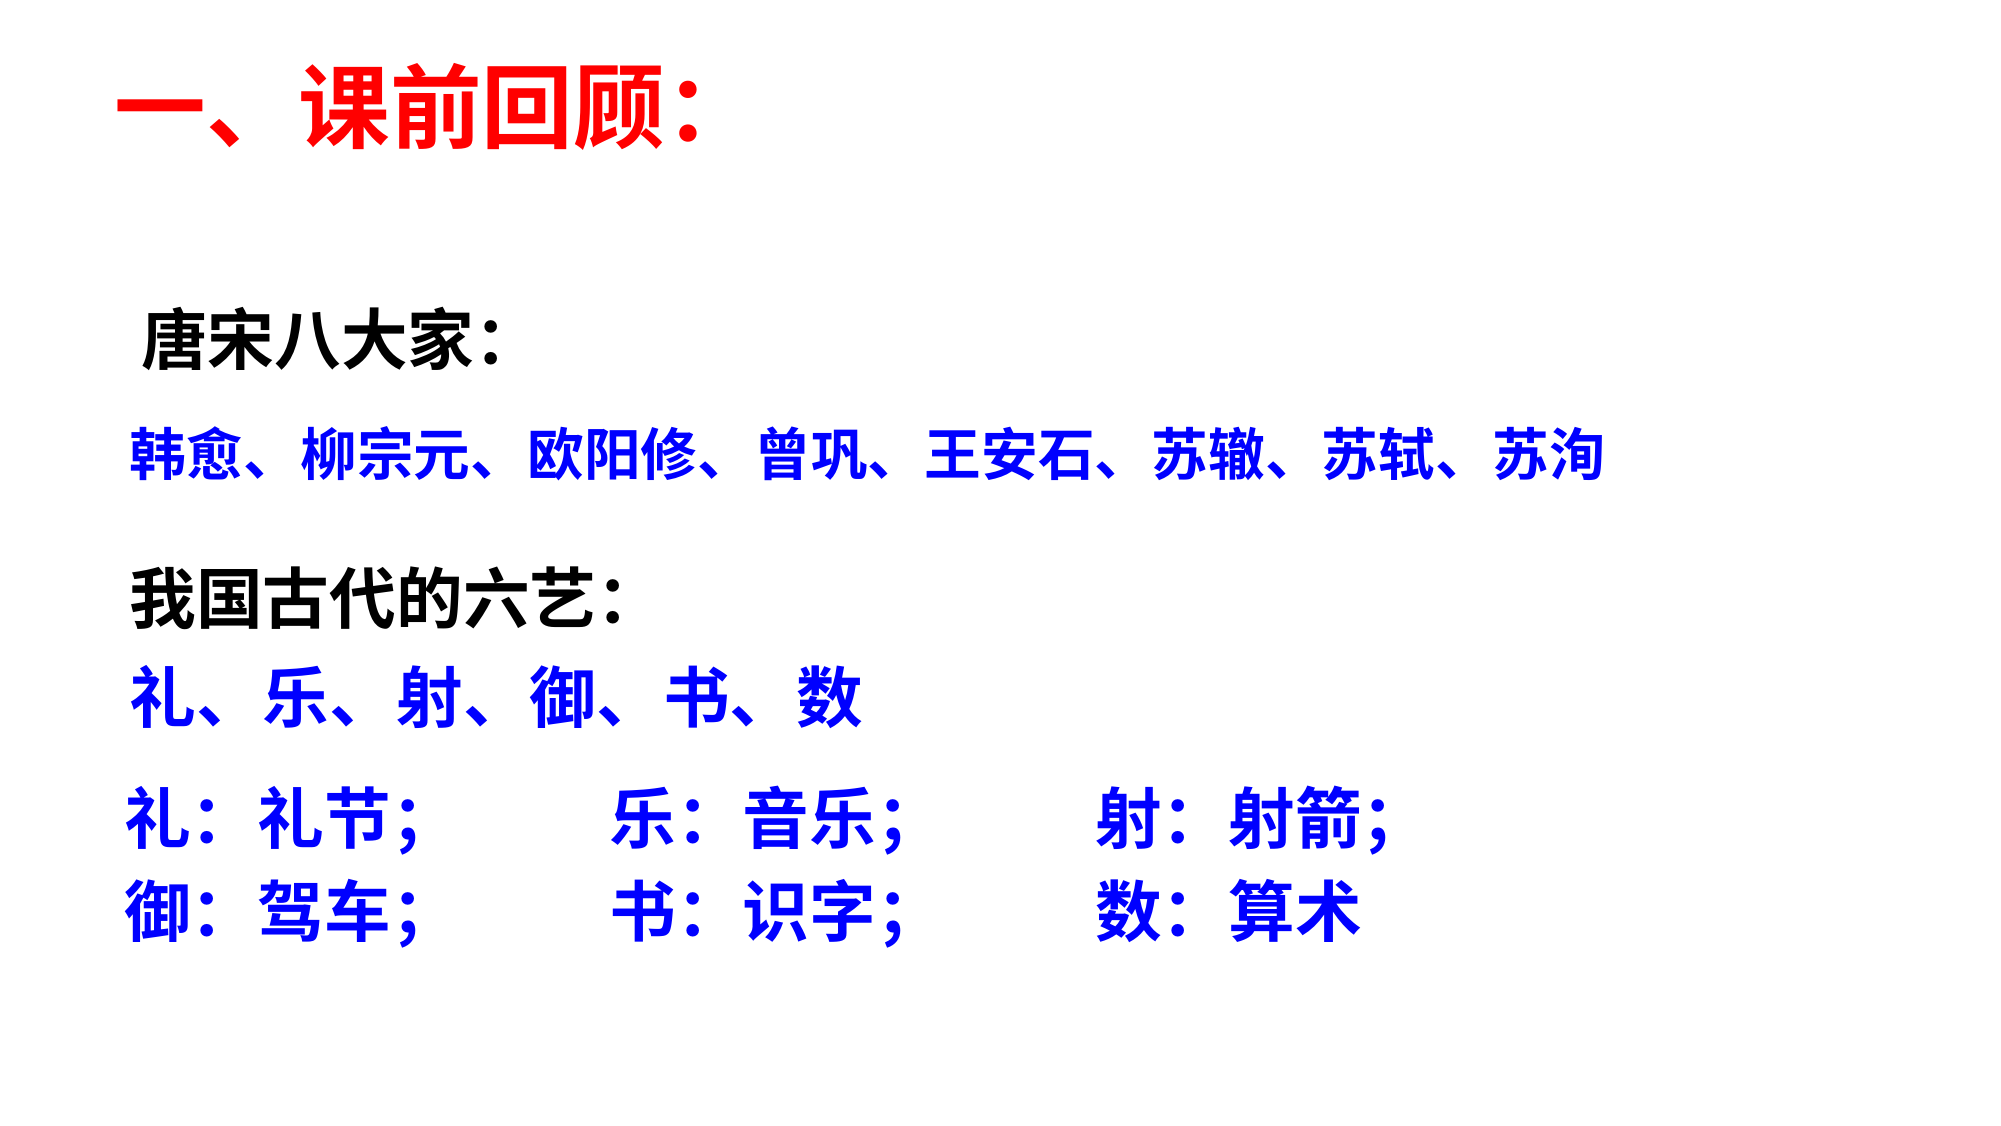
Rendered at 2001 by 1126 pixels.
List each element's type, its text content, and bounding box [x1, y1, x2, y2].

text_box 礼：礼节； 乐：音乐； 射：射箭； 御：驾车； 书：识字； 数：算术 [109, 778, 1867, 1014]
title 一、课前回顾： [100, 32, 1385, 192]
text_box 礼、乐、射、御、书、数 [114, 657, 1852, 779]
text_box 我国古代的六艺： [114, 558, 1852, 657]
text_box 韩愈、柳宗元、欧阳修、曾巩、王安石、苏辙、苏轼、苏洵 [115, 419, 1852, 541]
list 唐宋八大家： [126, 299, 1863, 421]
